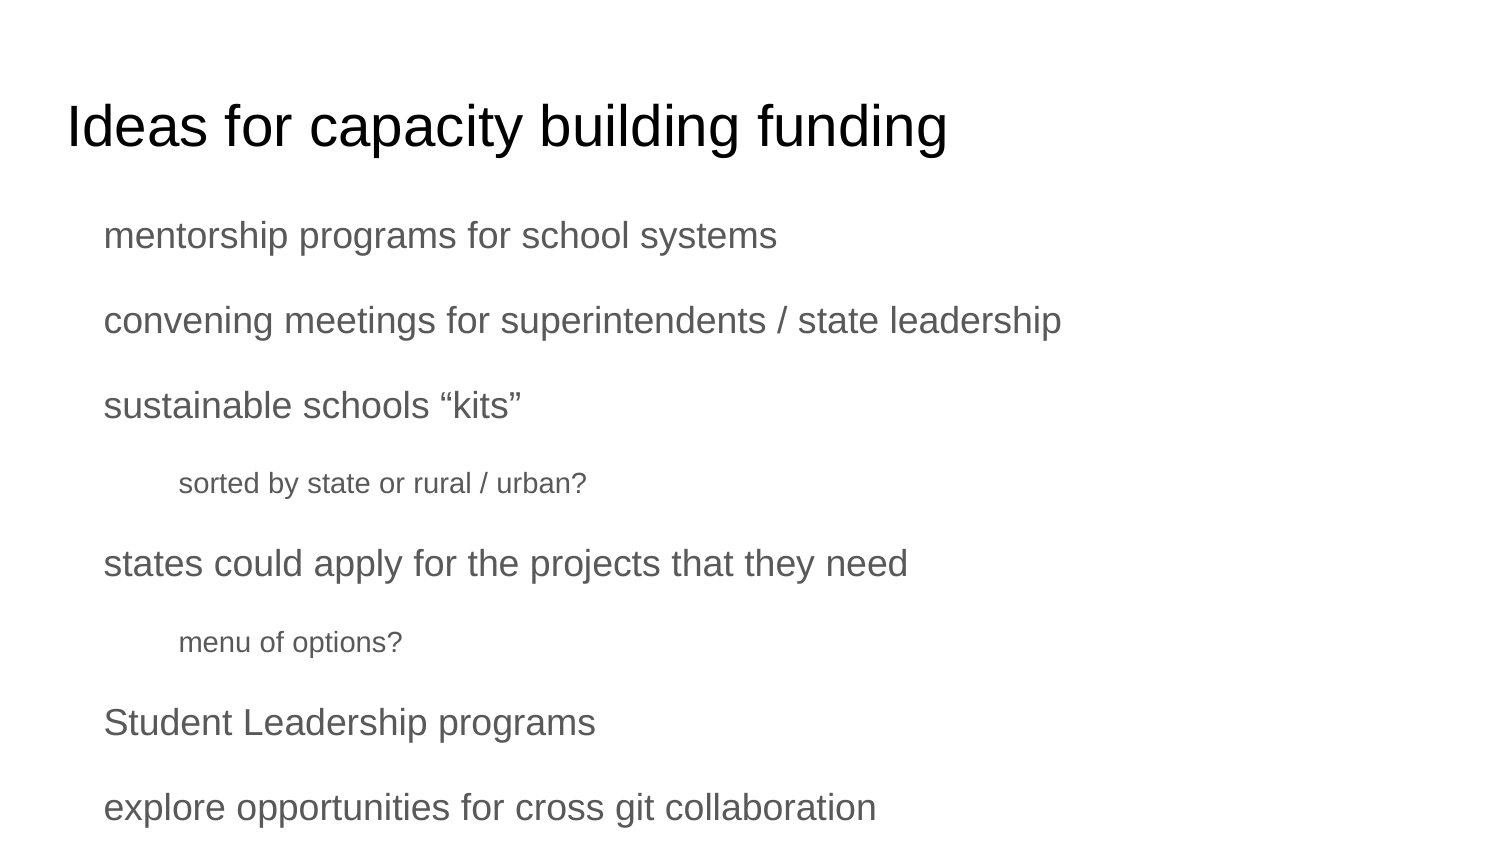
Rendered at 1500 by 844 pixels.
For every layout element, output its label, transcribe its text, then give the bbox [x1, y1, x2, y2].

list mentorship programs for school systems convening meetings for superintendents / state leadership sustainable schools “kits” sorted by state or rural / urban? states could apply for the projects that they need menu of options? Student Leadership programs explore opportunities for cross git collaboration [51, 189, 1449, 750]
title Ideas for capacity building funding [51, 72, 1449, 167]
